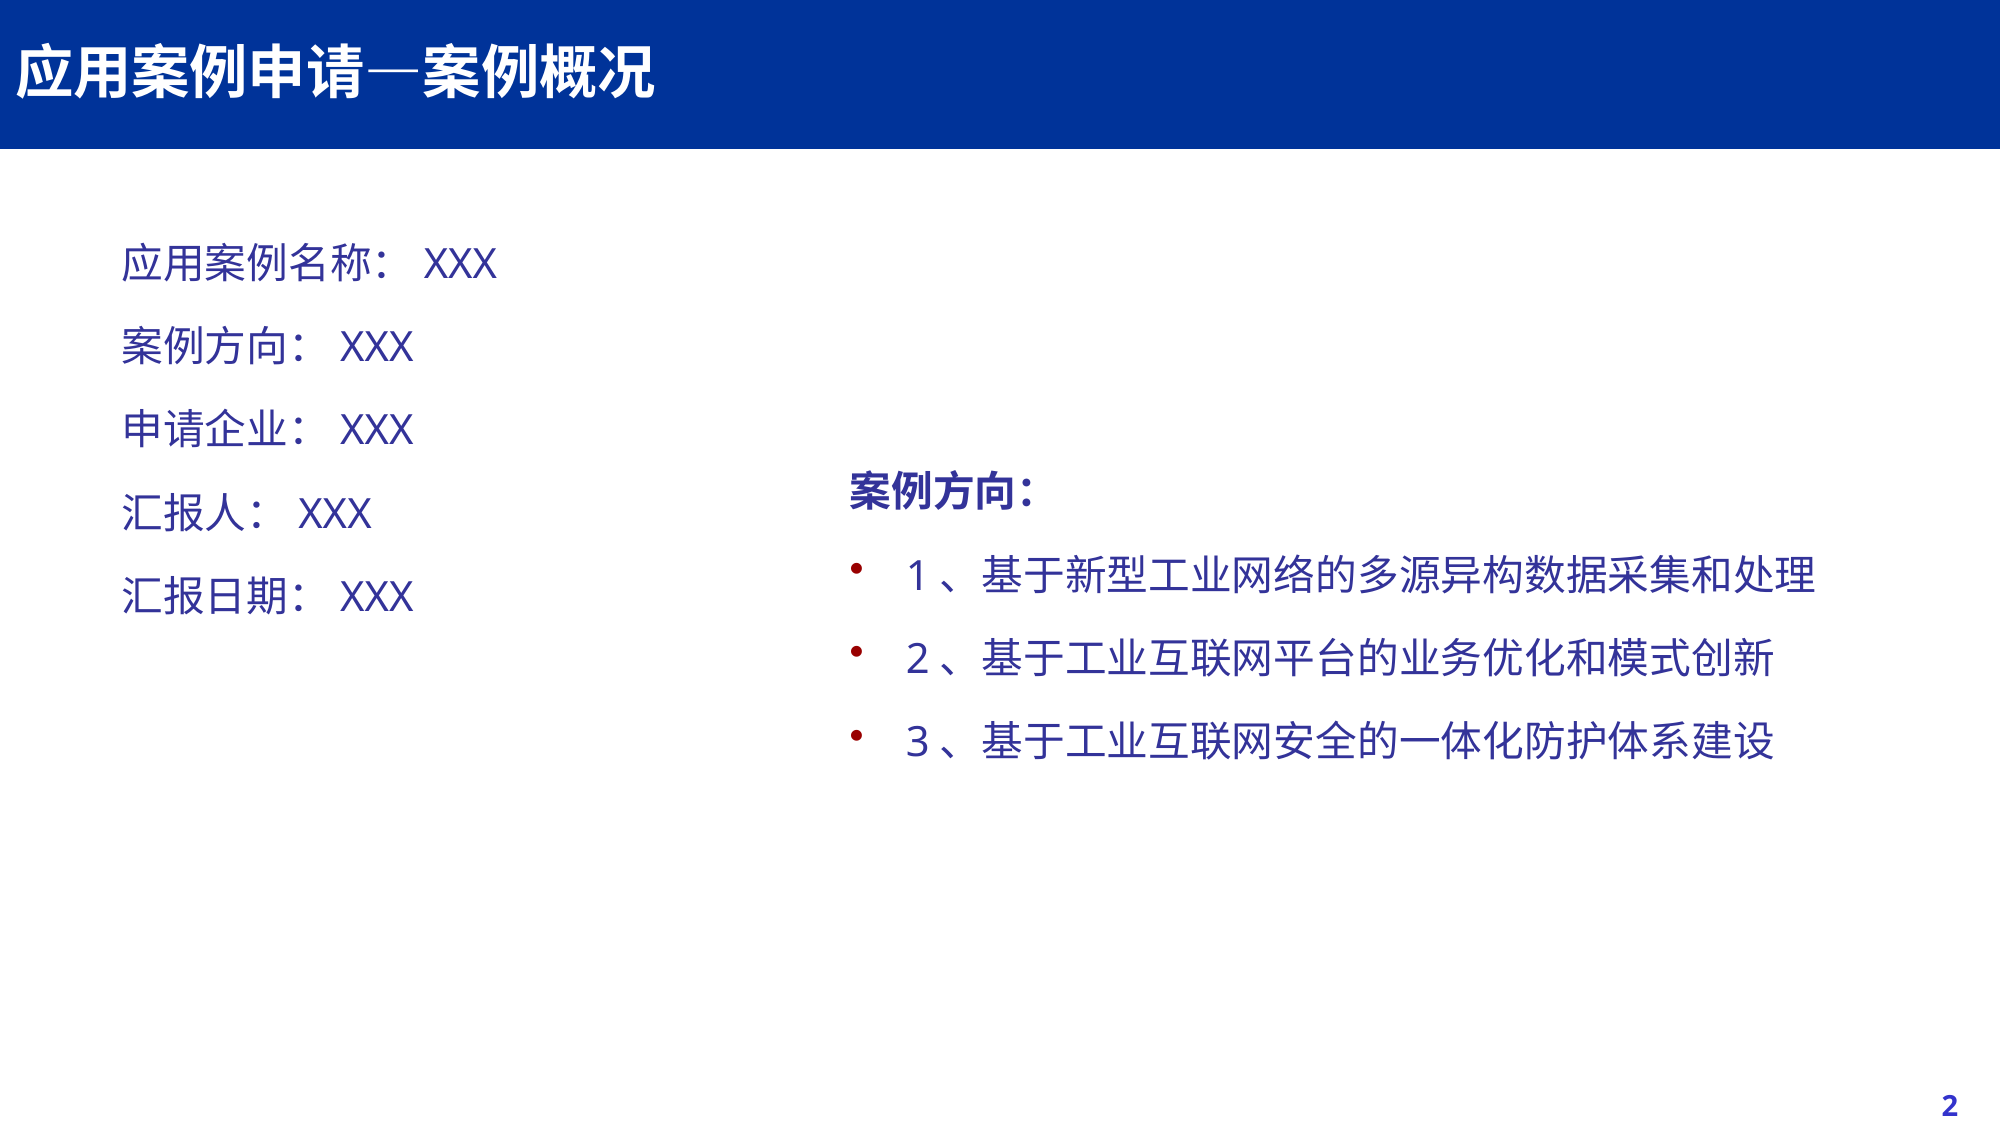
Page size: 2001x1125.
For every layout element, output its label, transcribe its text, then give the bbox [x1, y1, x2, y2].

title 应用案例申请—案例概况 [0, 0, 2000, 145]
text_box 案例方向： 1、基于新型工业网络的多源异构数据采集和处理 2、基于工业互联网平台的业务优化和模式创新 3、基于工业互联网安全的一体化防护体系建设 [834, 432, 1835, 776]
text_box 应用案例名称：XXX 案例方向：XXX 申请企业：XXX 汇报人：XXX 汇报日期：XXX [31, 160, 658, 799]
